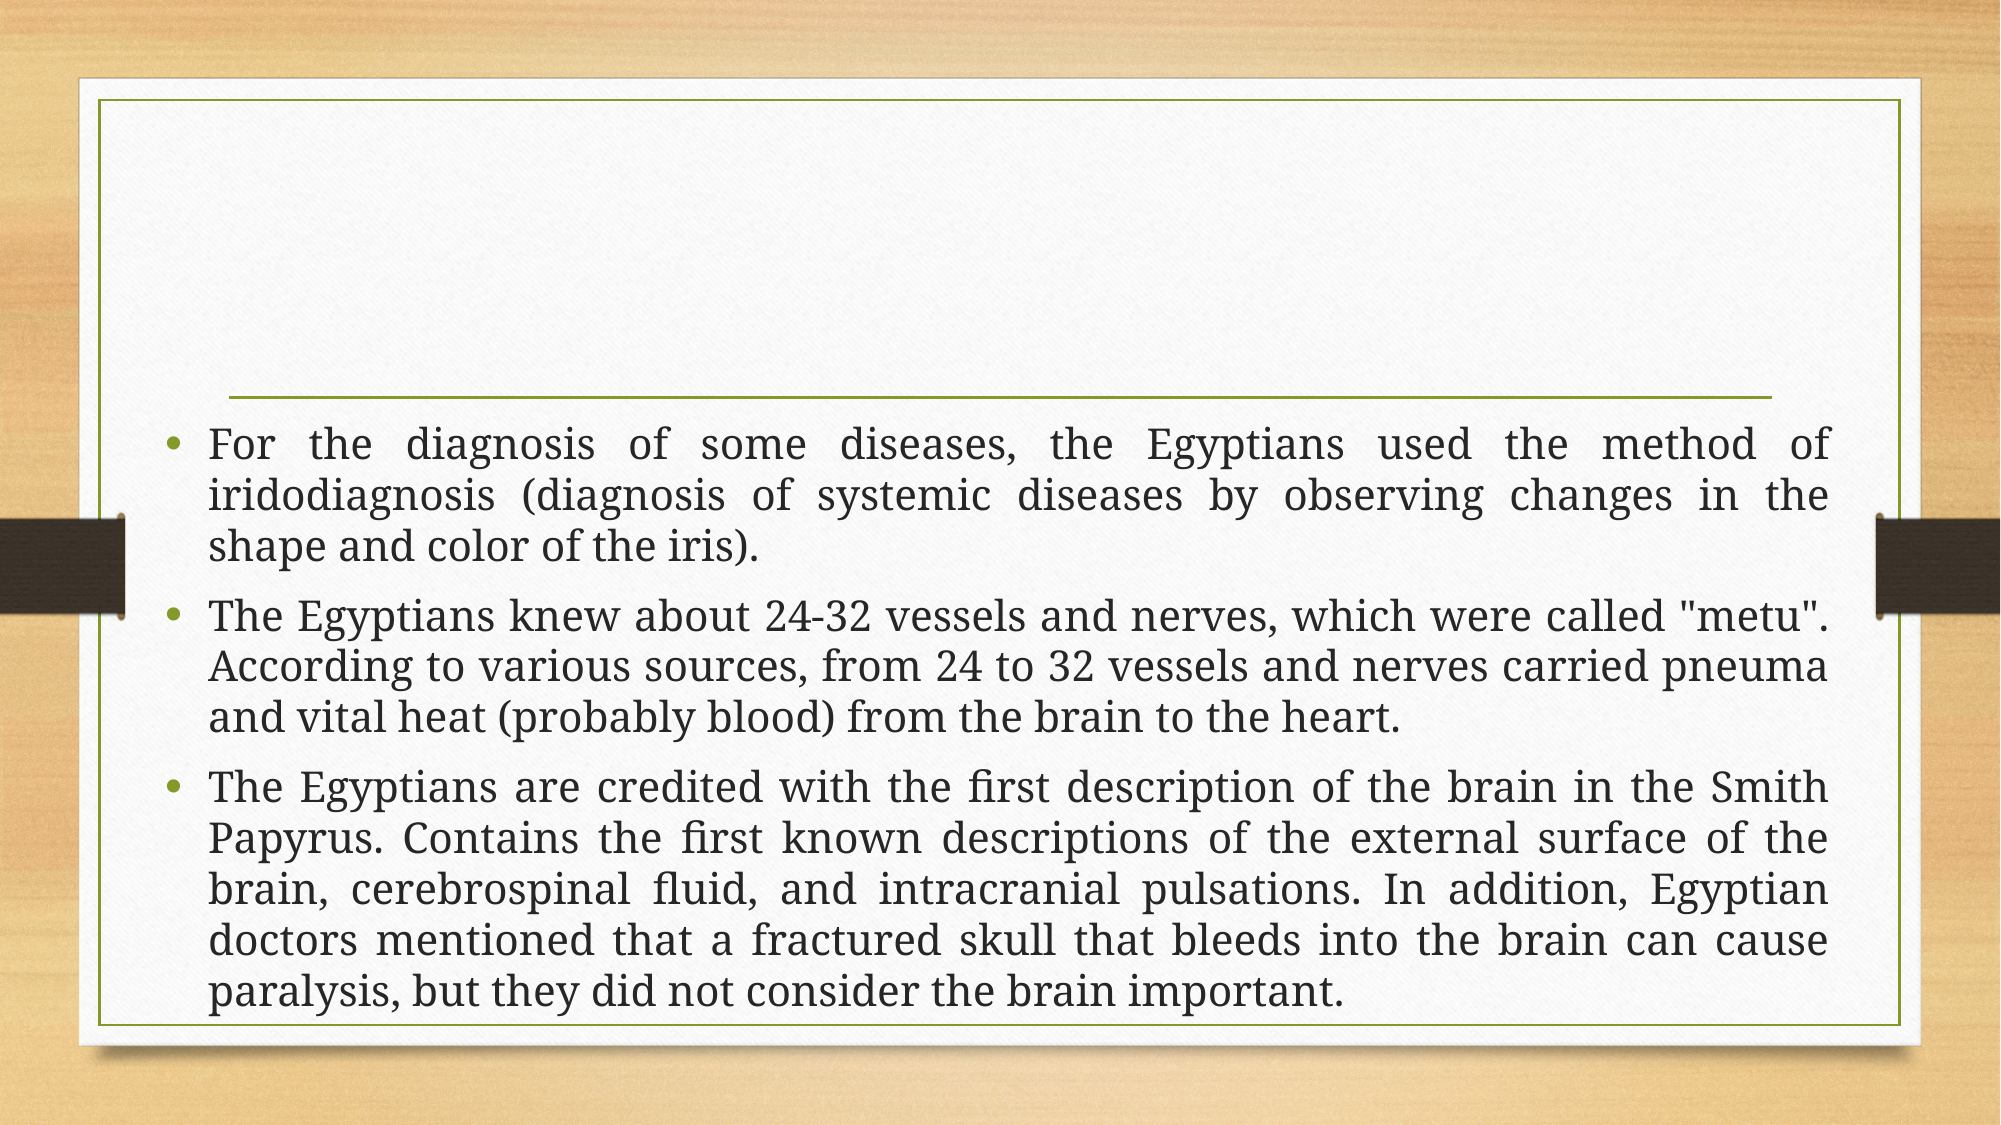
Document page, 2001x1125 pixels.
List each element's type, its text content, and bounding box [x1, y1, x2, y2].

list For the diagnosis of some diseases, the Egyptians used the method of iridodiagnosis (diagnosis of systemic diseases by observing changes in the shape and color of the iris). The Egyptians knew about 24-32 vessels and nerves, which were called "metu". According to various sources, from 24 to 32 vessels and nerves carried pneuma and vital heat (probably blood) from the brain to the heart. The Egyptians are credited with the first description of the brain in the Smith Papyrus. Contains the first known descriptions of the external surface of the brain, cerebrospinal fluid, and intracranial pulsations. In addition, Egyptian doctors mentioned that a fractured skull that bleeds into the brain can cause paralysis, but they did not consider the brain important. [150, 409, 1845, 1029]
picture [0, 0, 2001, 1125]
